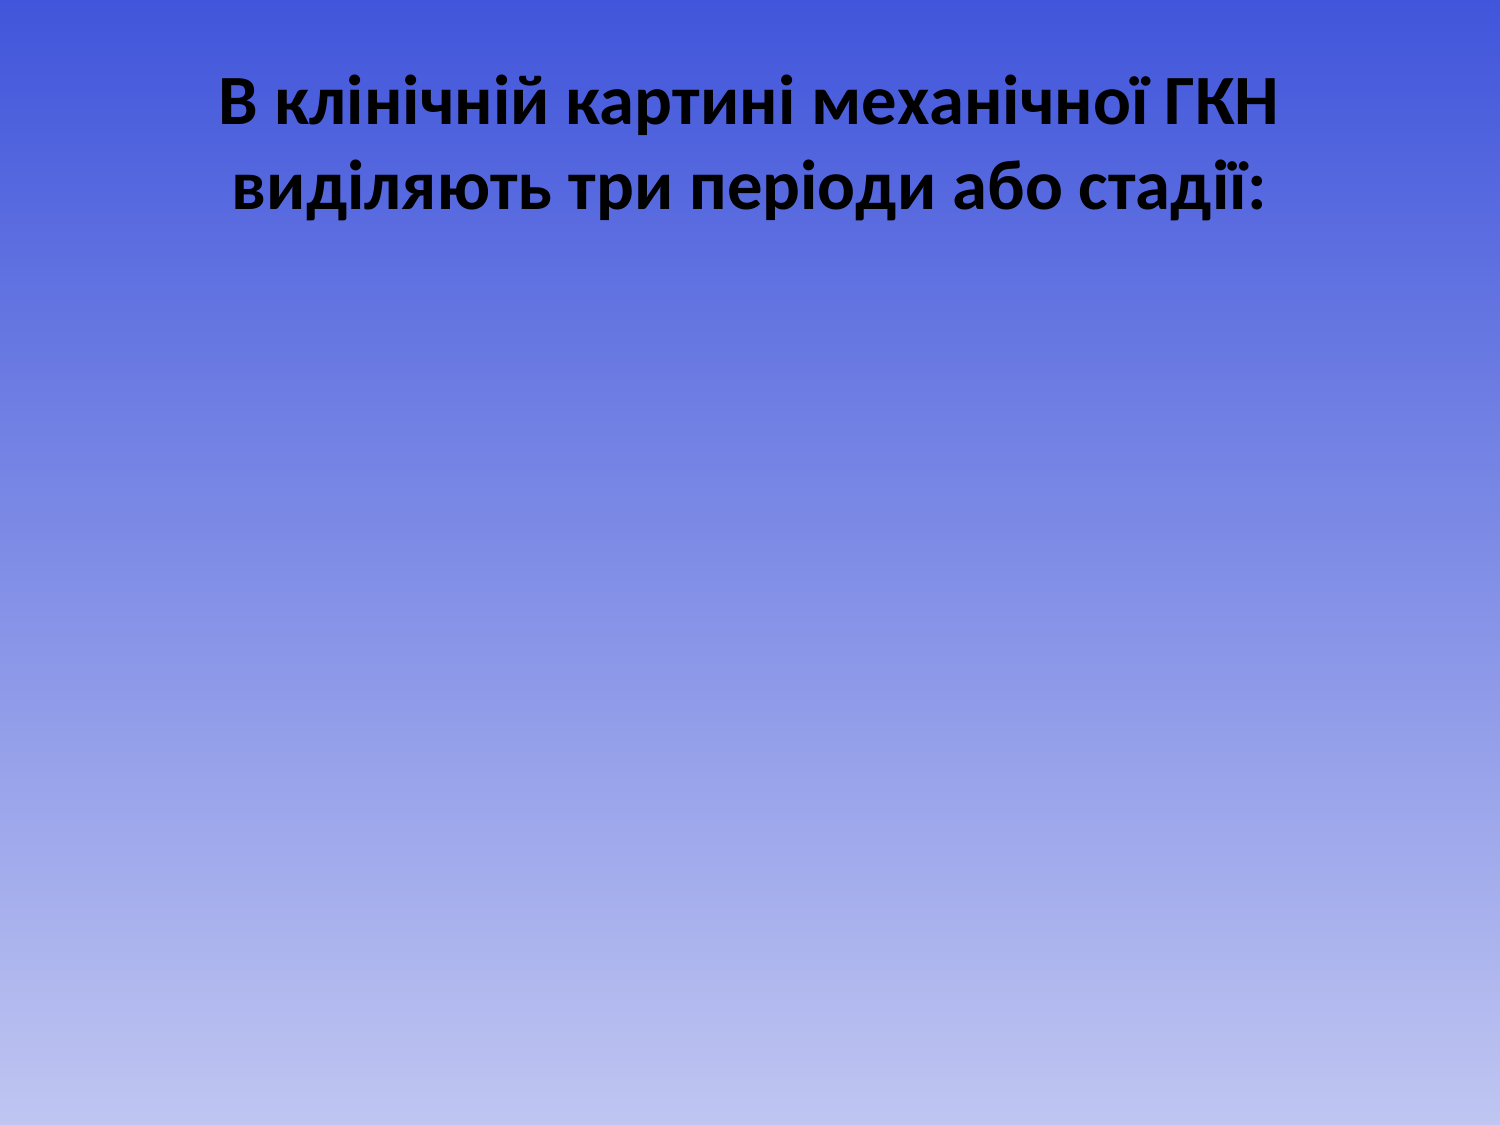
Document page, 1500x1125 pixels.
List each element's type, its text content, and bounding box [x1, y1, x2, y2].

title В клінічній картині механічної ГКН виділяють три періоди або стадії: [75, 45, 1425, 233]
